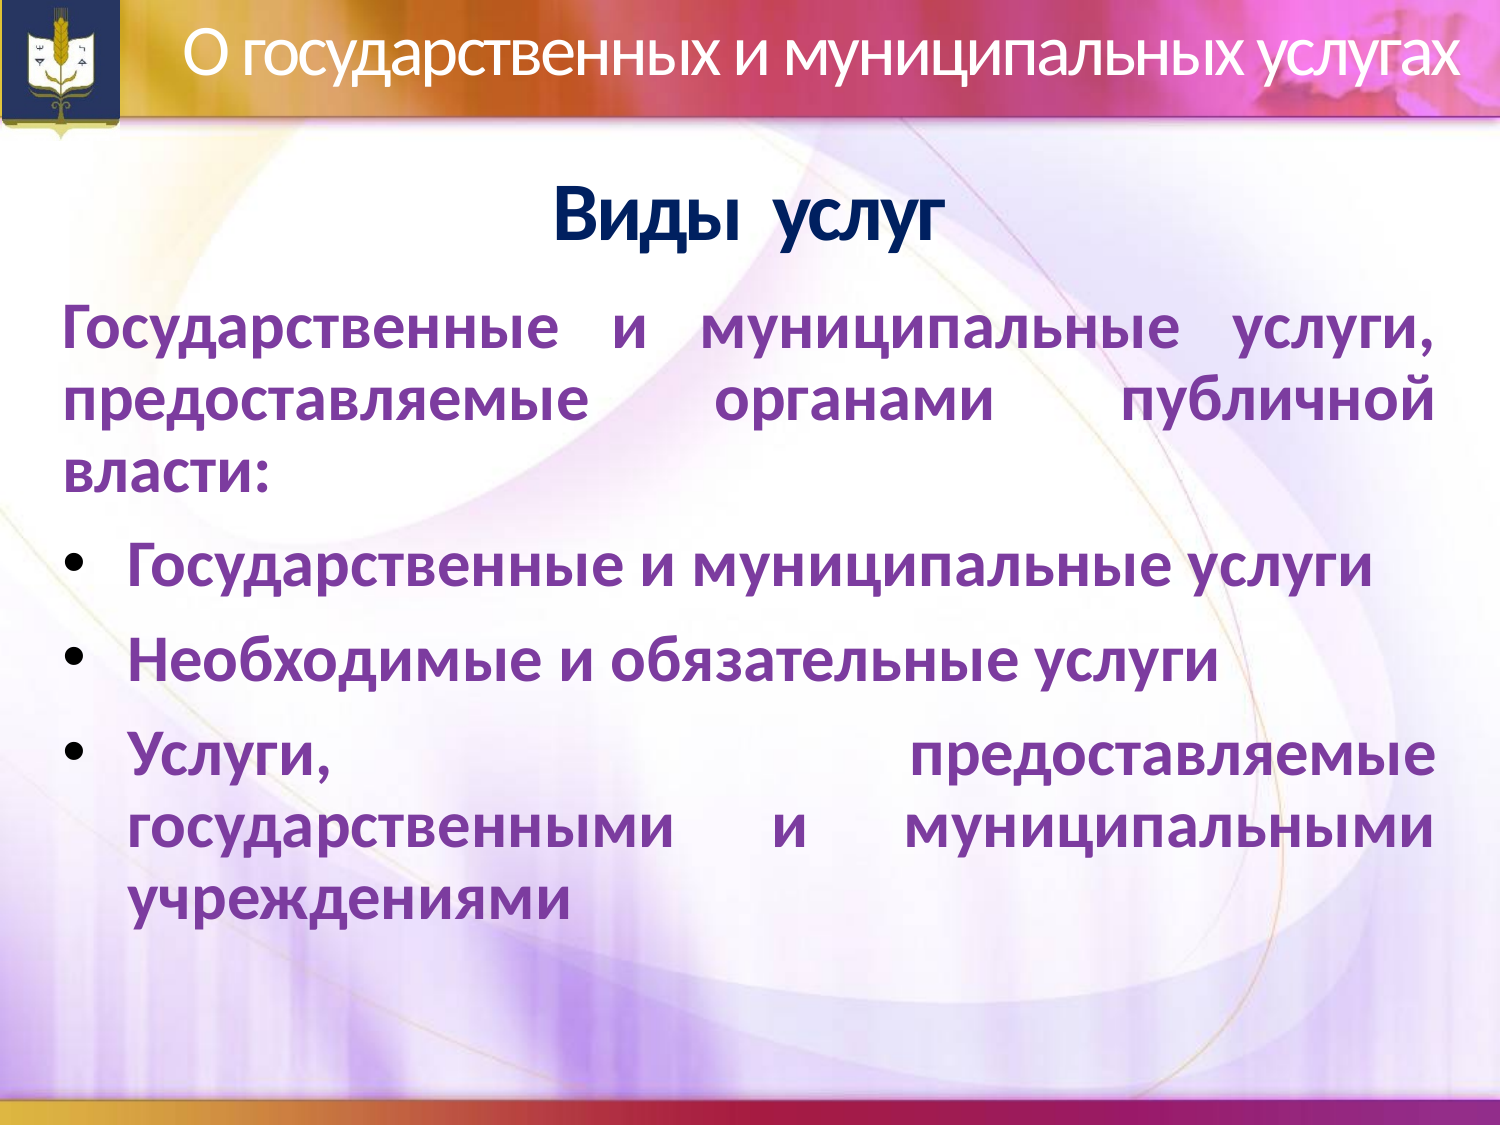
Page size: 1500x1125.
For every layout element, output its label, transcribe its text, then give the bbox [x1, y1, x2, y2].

text_box О государственных и муниципальных услугах [183, 12, 1476, 96]
title Виды услуг [62, 168, 1437, 252]
picture [0, 0, 1500, 1125]
list Государственные и муниципальные услуги, предоставляемые органами публичной власти: Государственные и муниципальные услуги Необходимые и обязательные услуги Услуги, предоставляемые государственными и муниципальными учреждениями [62, 290, 1438, 1083]
